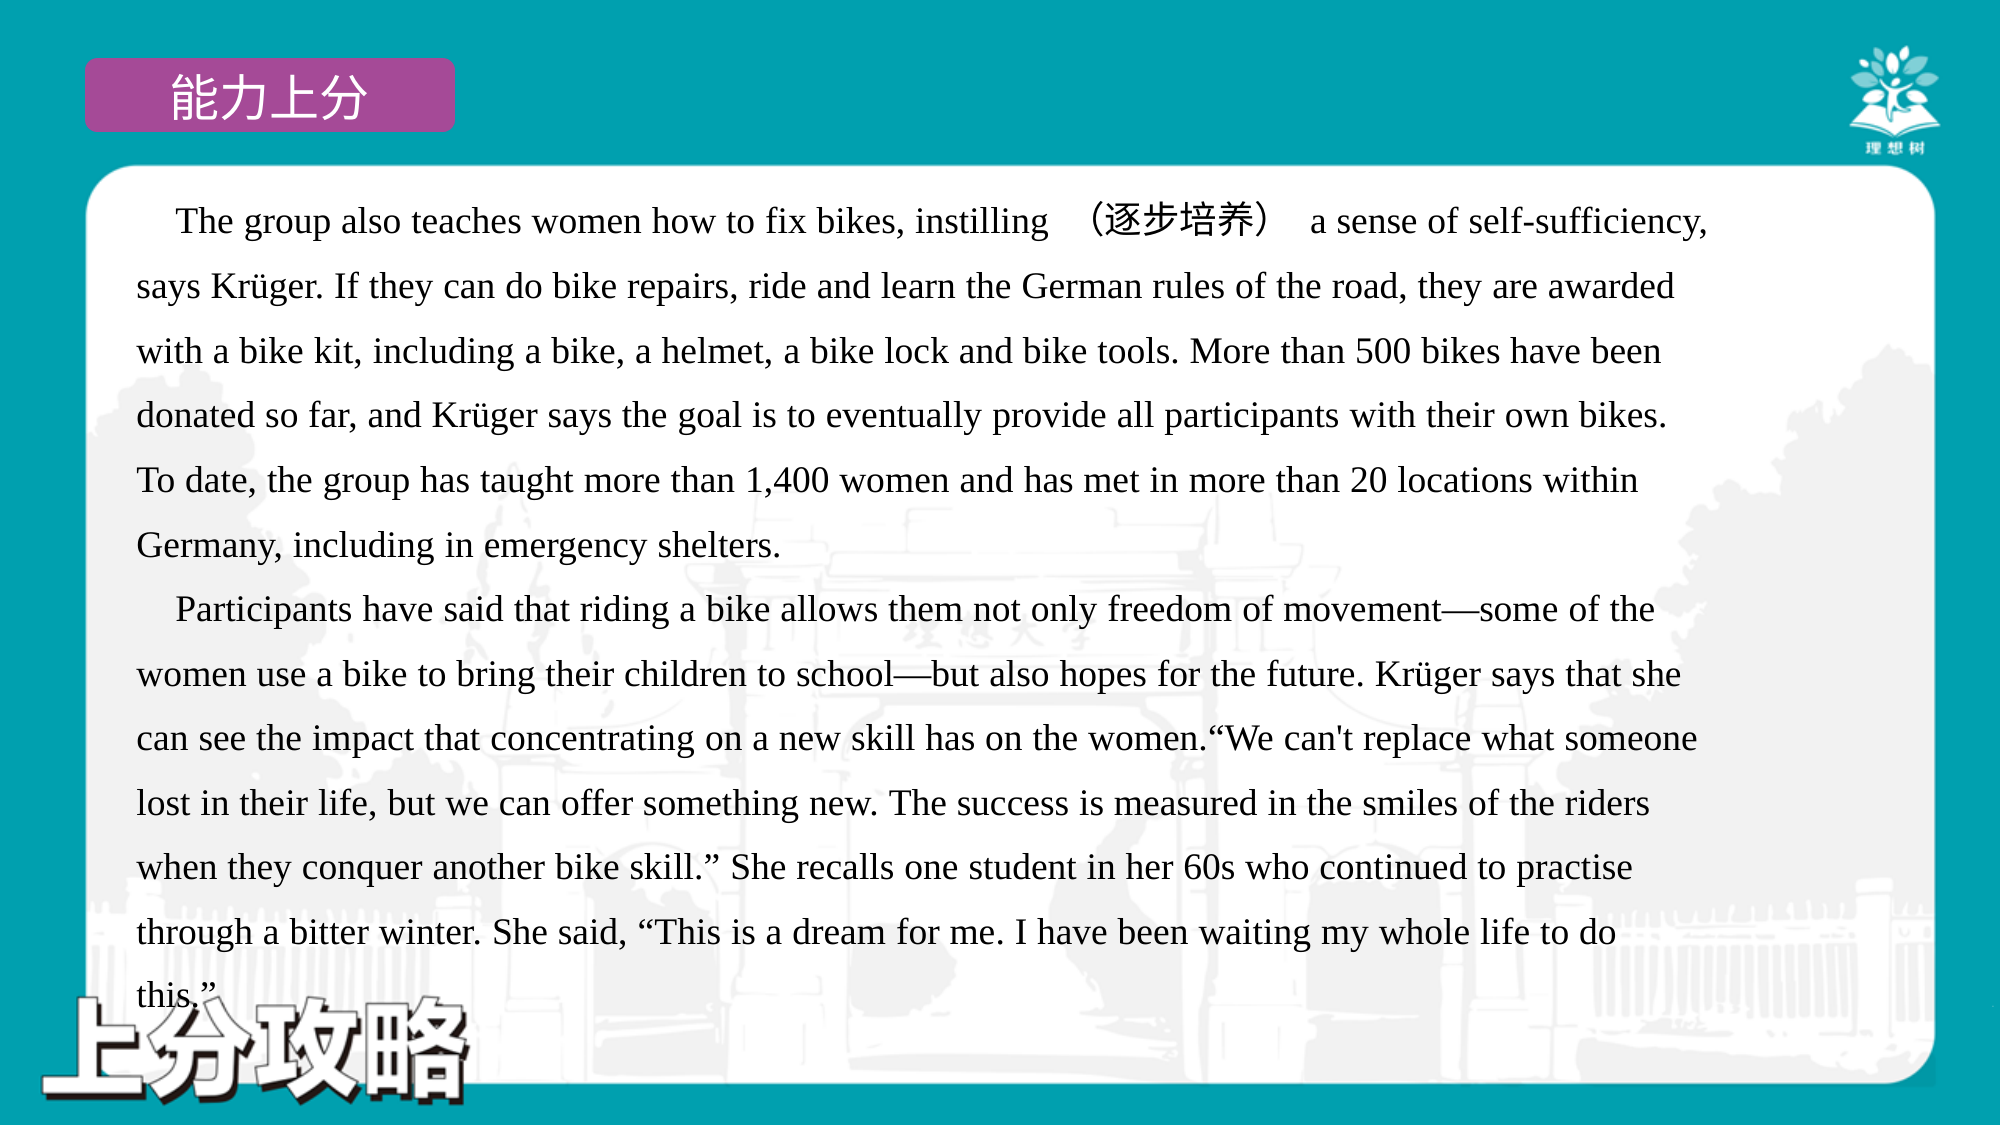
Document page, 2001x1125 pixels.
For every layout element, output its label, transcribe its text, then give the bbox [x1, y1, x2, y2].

picture [0, 0, 2000, 1125]
text_box The group also teaches women how to fix bikes, instilling （逐步培养） a sense of self-sufficiency, says Krüger. If they can do bike repairs, ride and learn the German rules of the road, they are awarded with a bike kit, including a bike, a helmet, a bike lock and bike tools. More than 500 bikes have been donated so far, and Krüger says the goal is to eventually provide all participants with their own bikes. To date, the group has taught more than 1,400 women and has met in more than 20 locations within Germany, including in emergency shelters. Participants have said that riding a bike allows them not only freedom of movement—some of the women use a bike to bring their children to school—but also hopes for the future. Krüger says that she can see the impact that concentrating on a new skill has on the women.“We can't replace what someone lost in their life, but we can offer something new. The success is measured in the smiles of the riders when they conquer another bike skill.” She recalls one student in her 60s who continued to practise through a bitter winter. She said, “This is a dream for me. I have been waiting my whole life to do this.”#6 [136, 176, 1865, 1008]
